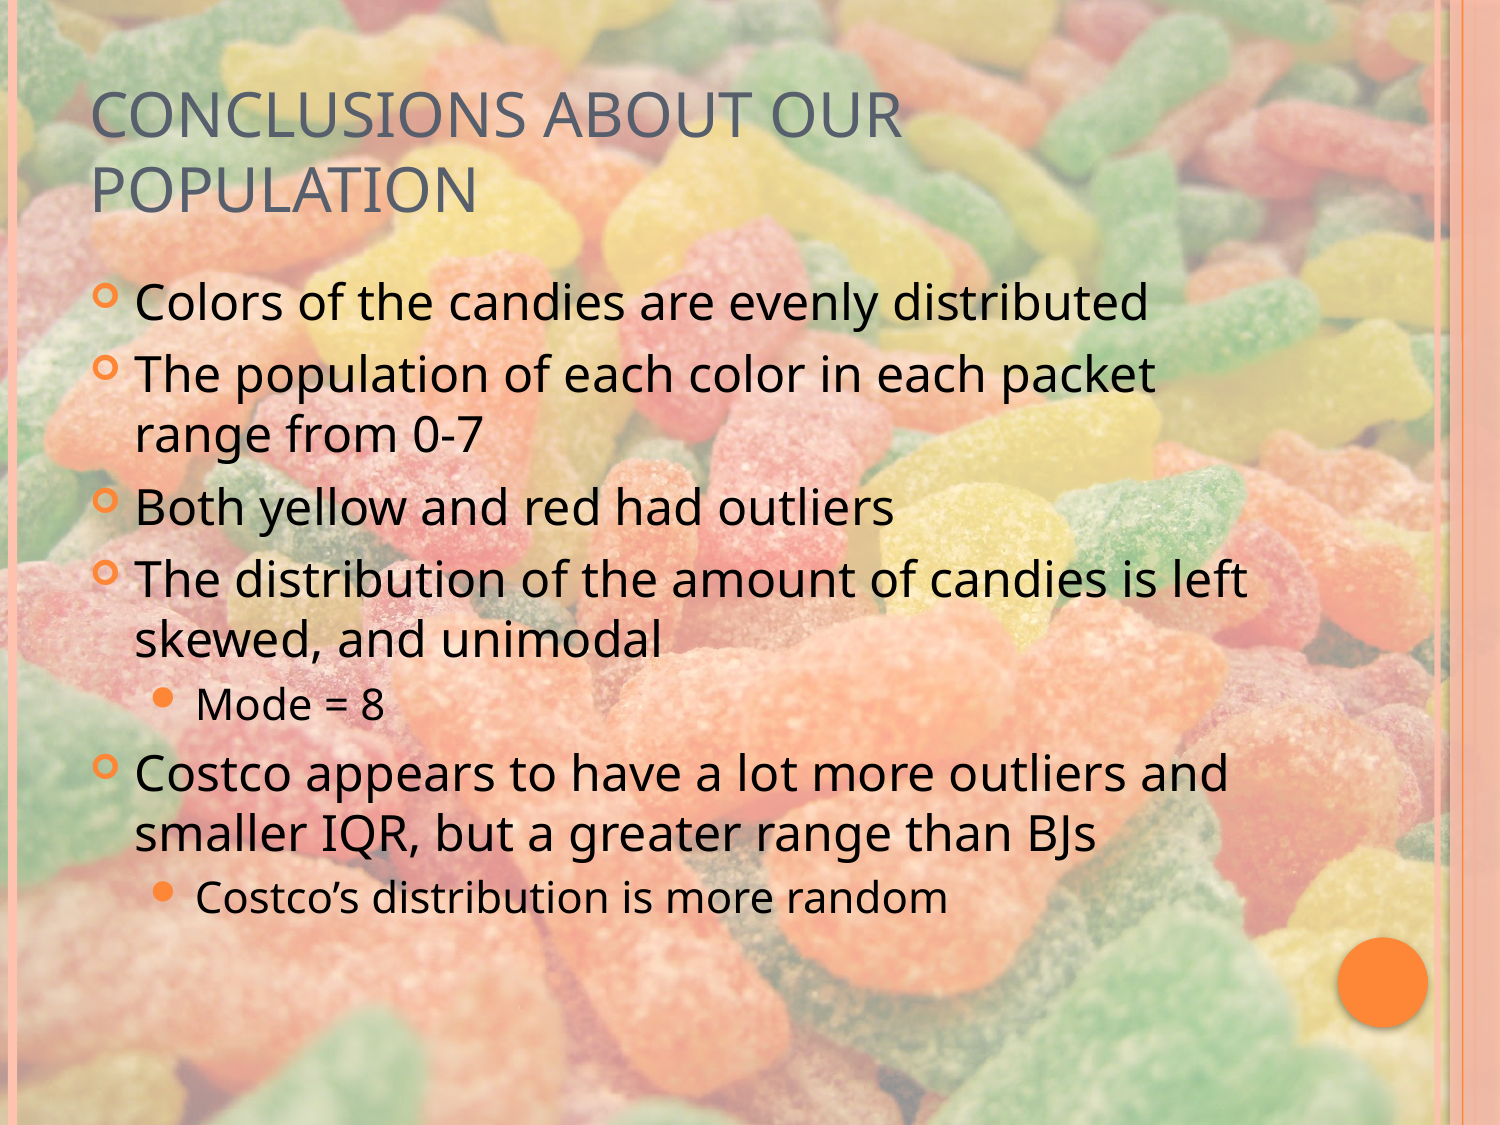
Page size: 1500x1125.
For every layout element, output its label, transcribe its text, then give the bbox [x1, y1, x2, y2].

title Conclusions about our population [75, 45, 1300, 233]
list Colors of the candies are evenly distributed The population of each color in each packet range from 0-7 Both yellow and red had outliers The distribution of the amount of candies is left skewed, and unimodal Mode = 8 Costco appears to have a lot more outliers and smaller IQR, but a greater range than BJs Costco’s distribution is more random [75, 262, 1300, 1062]
